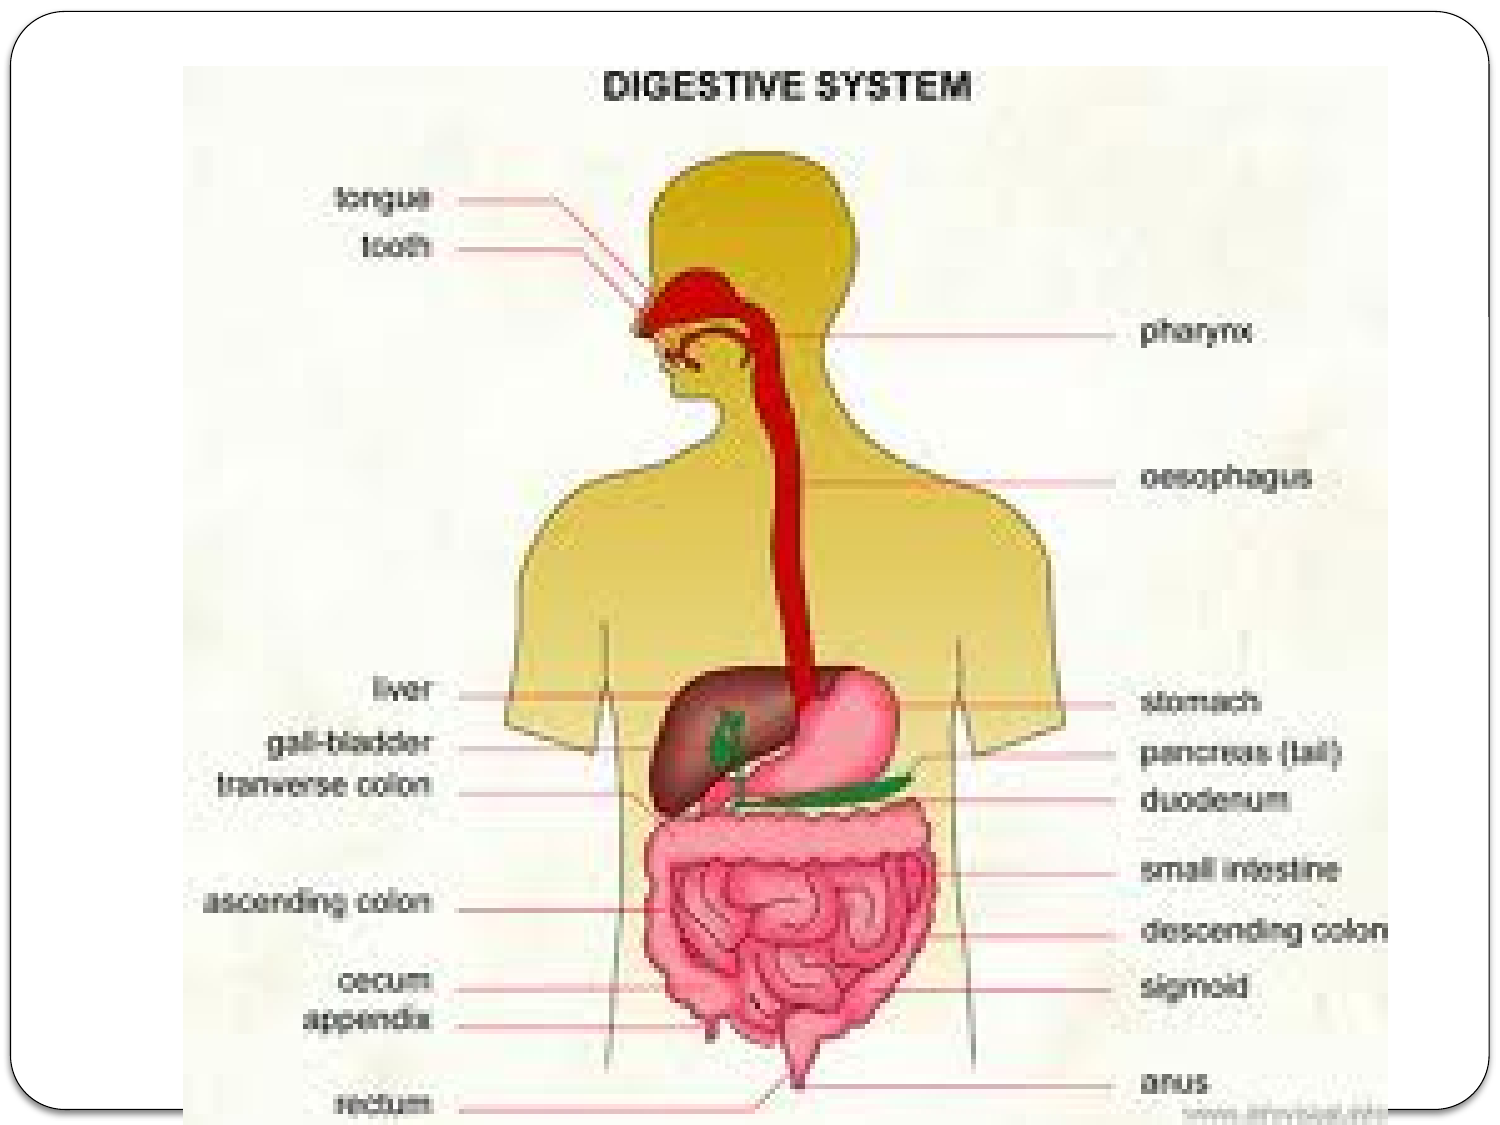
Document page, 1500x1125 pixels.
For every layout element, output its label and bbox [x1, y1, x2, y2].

title [150, 45, 1425, 233]
list [182, 66, 1389, 1125]
